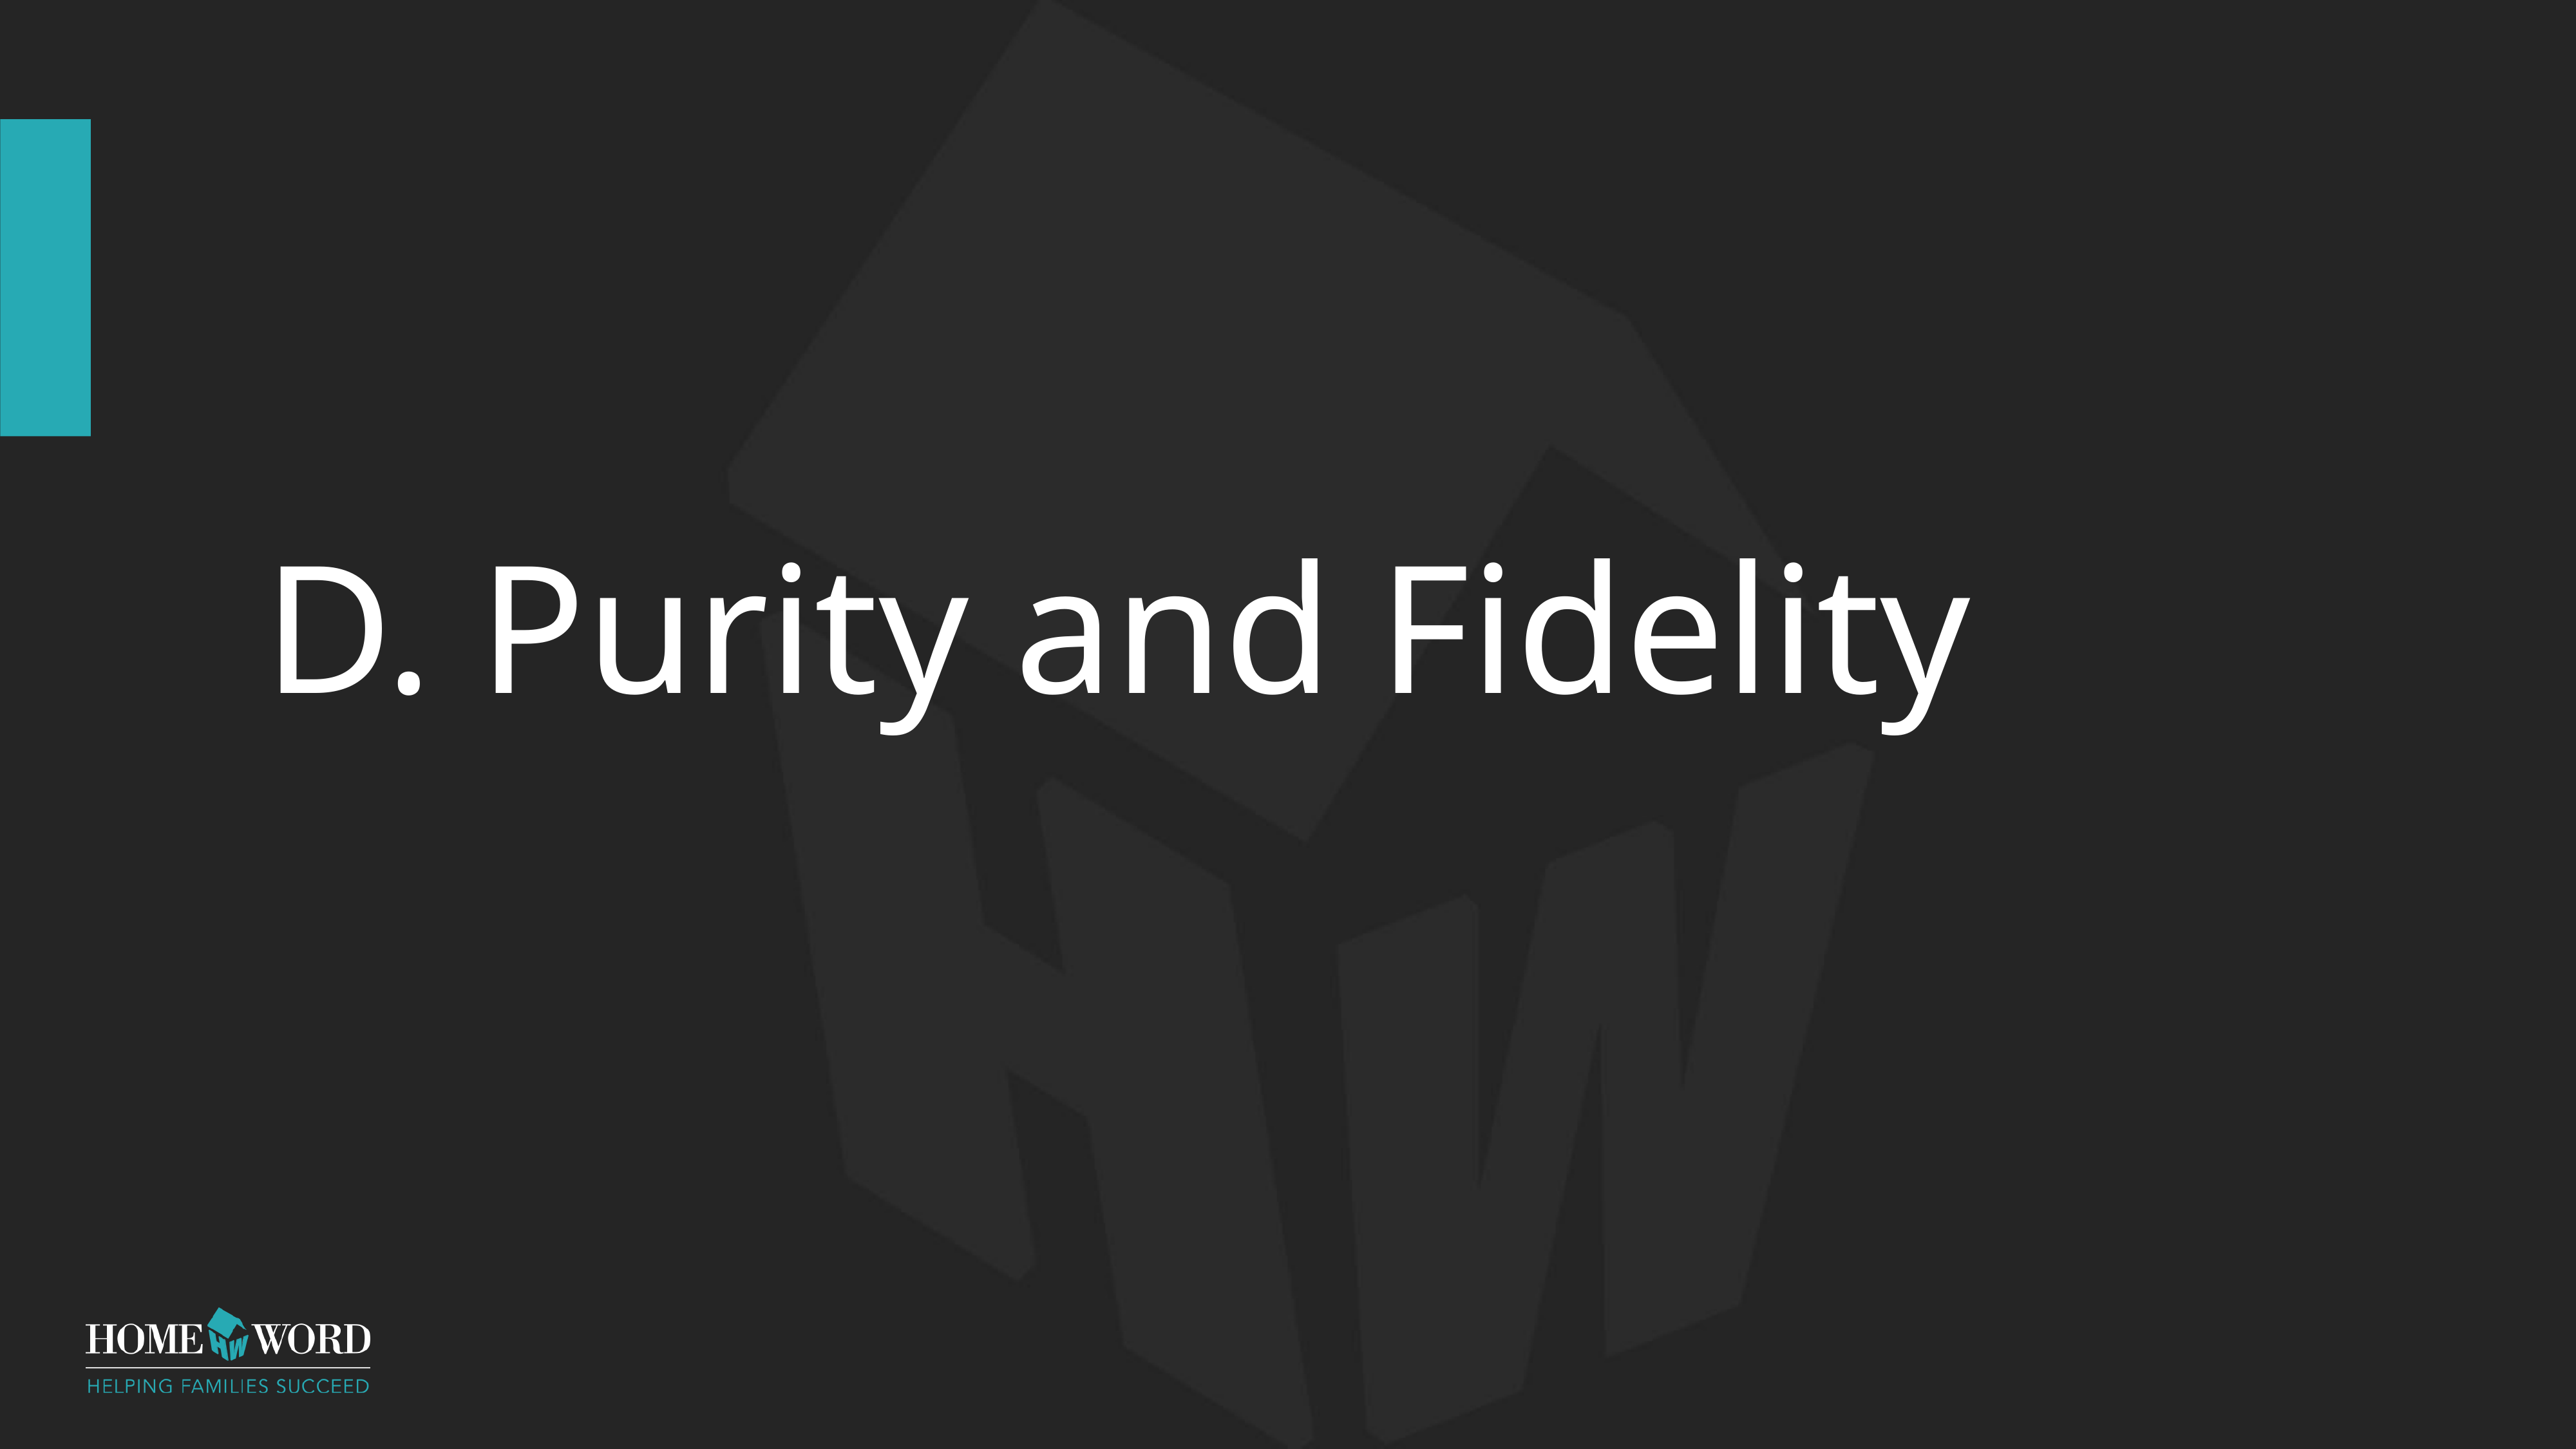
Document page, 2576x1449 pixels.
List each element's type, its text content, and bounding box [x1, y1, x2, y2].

picture [0, 0, 2576, 1449]
title D. Purity and Fidelity [258, 510, 2210, 939]
